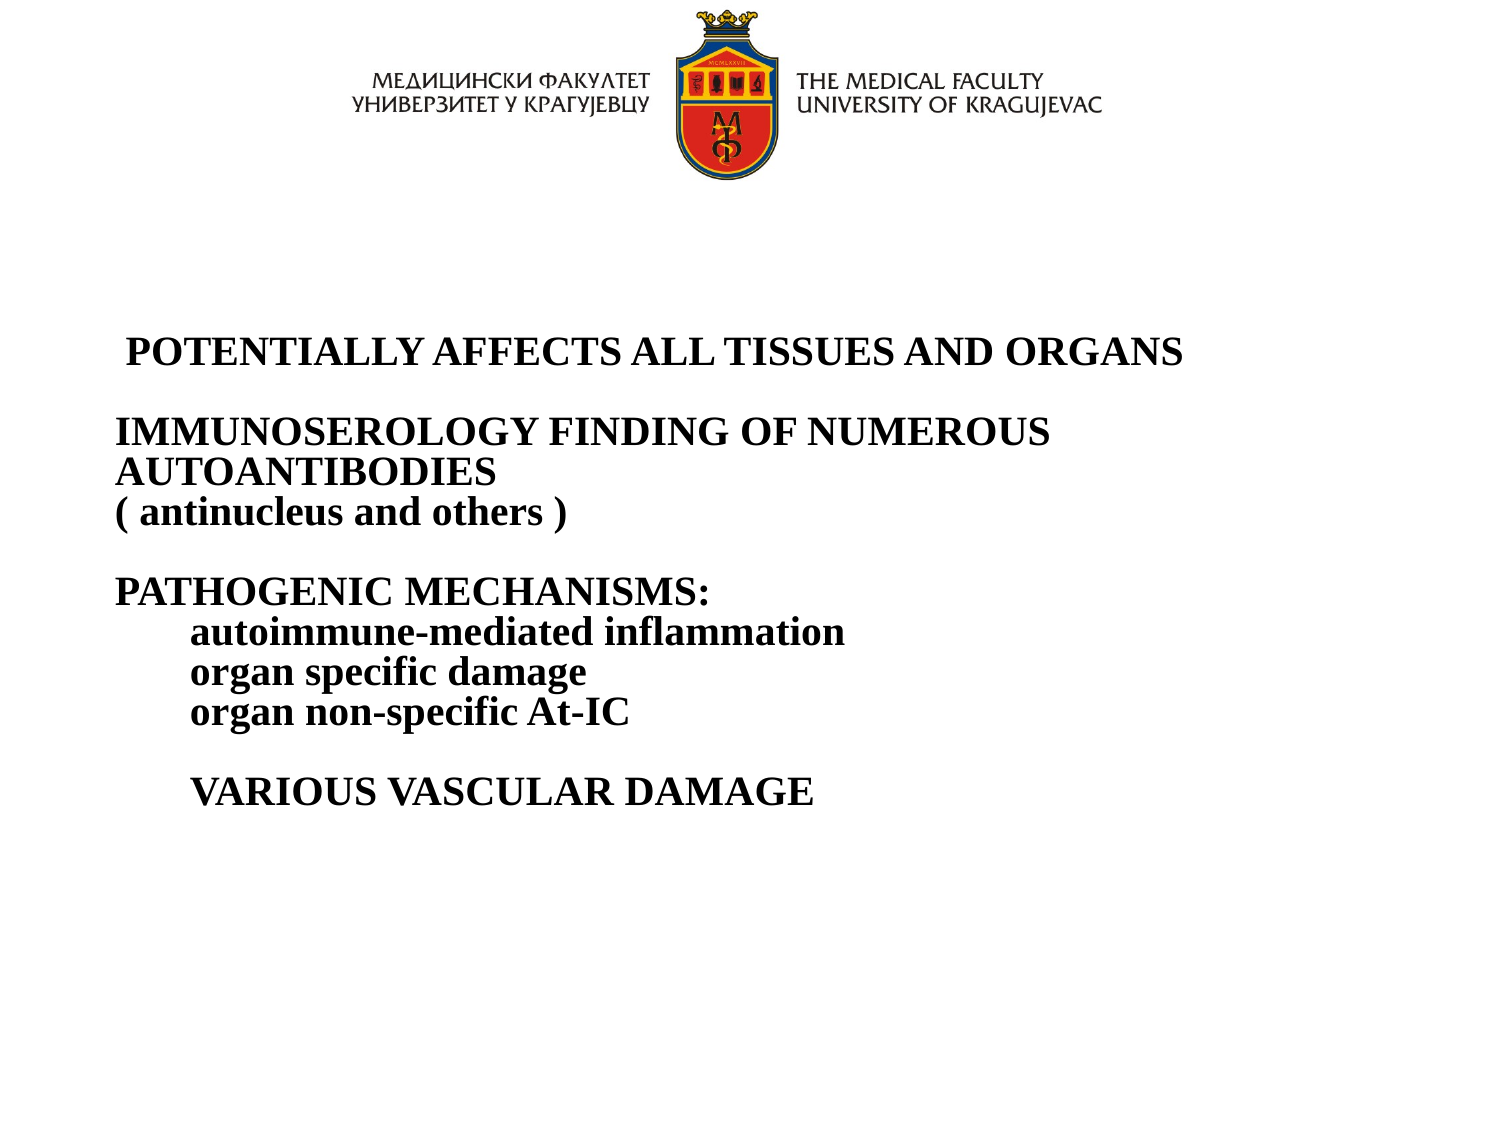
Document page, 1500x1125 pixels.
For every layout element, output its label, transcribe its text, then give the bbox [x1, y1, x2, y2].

text_box POTENTIALLY AFFECTS ALL TISSUES AND ORGANS IMMUNOSEROLOGY FINDING OF NUMEROUS AUTOANTIBODIES ( antinucleus and others ) PATHOGENIC MECHANISMS: autoimmune-mediated inflammation organ specific damage organ non-specific At-IC VARIOUS VASCULAR DAMAGE [100, 326, 1400, 822]
picture [328, 0, 1125, 191]
